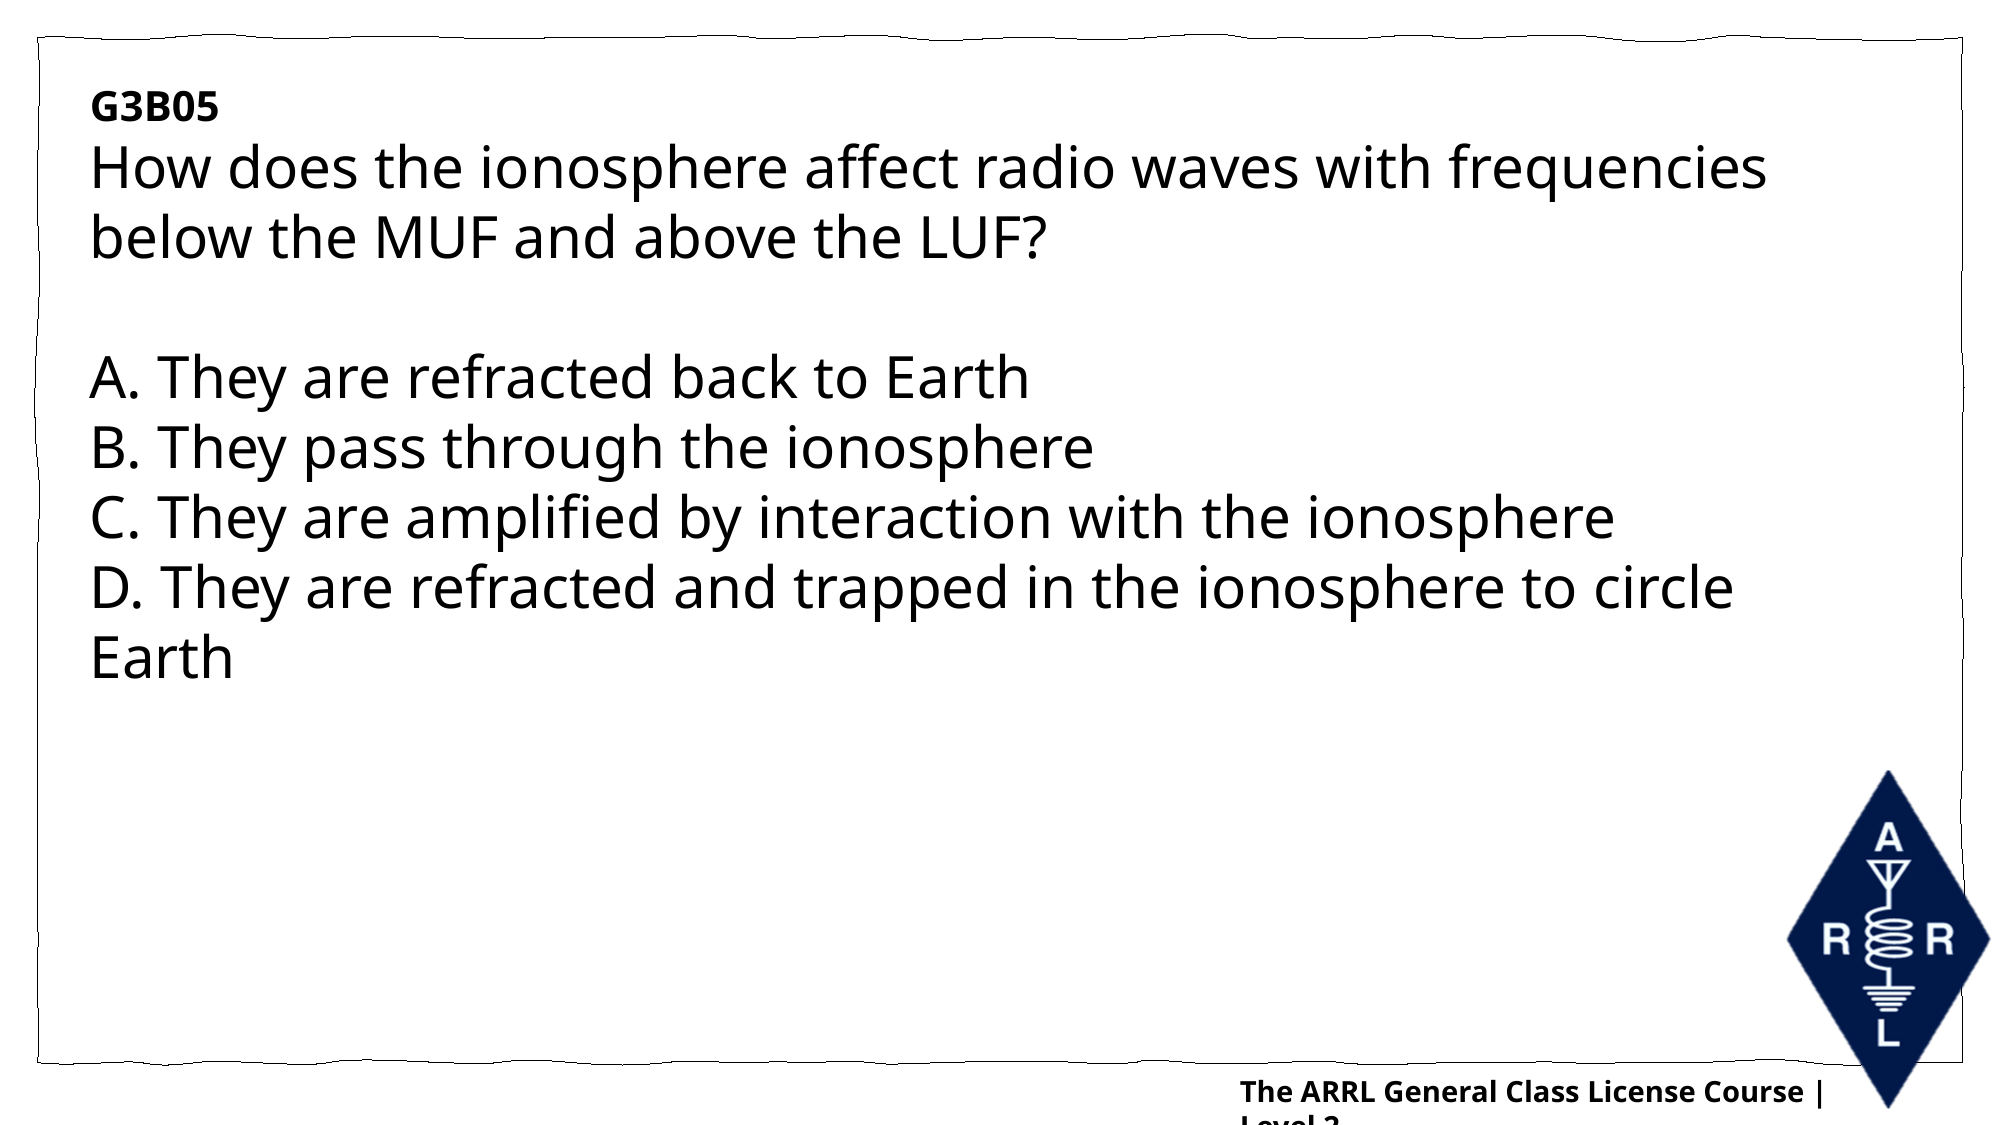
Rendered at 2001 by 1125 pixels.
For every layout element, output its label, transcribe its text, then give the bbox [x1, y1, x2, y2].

picture [1773, 752, 1999, 1125]
text_box G3B05 How does the ionosphere affect radio waves with frequencies below the MUF and above the LUF? A. They are refracted back to Earth B. They pass through the ionosphere C. They are amplified by interaction with the ionosphere D. They are refracted and trapped in the ionosphere to circle Earth [75, 72, 1850, 698]
